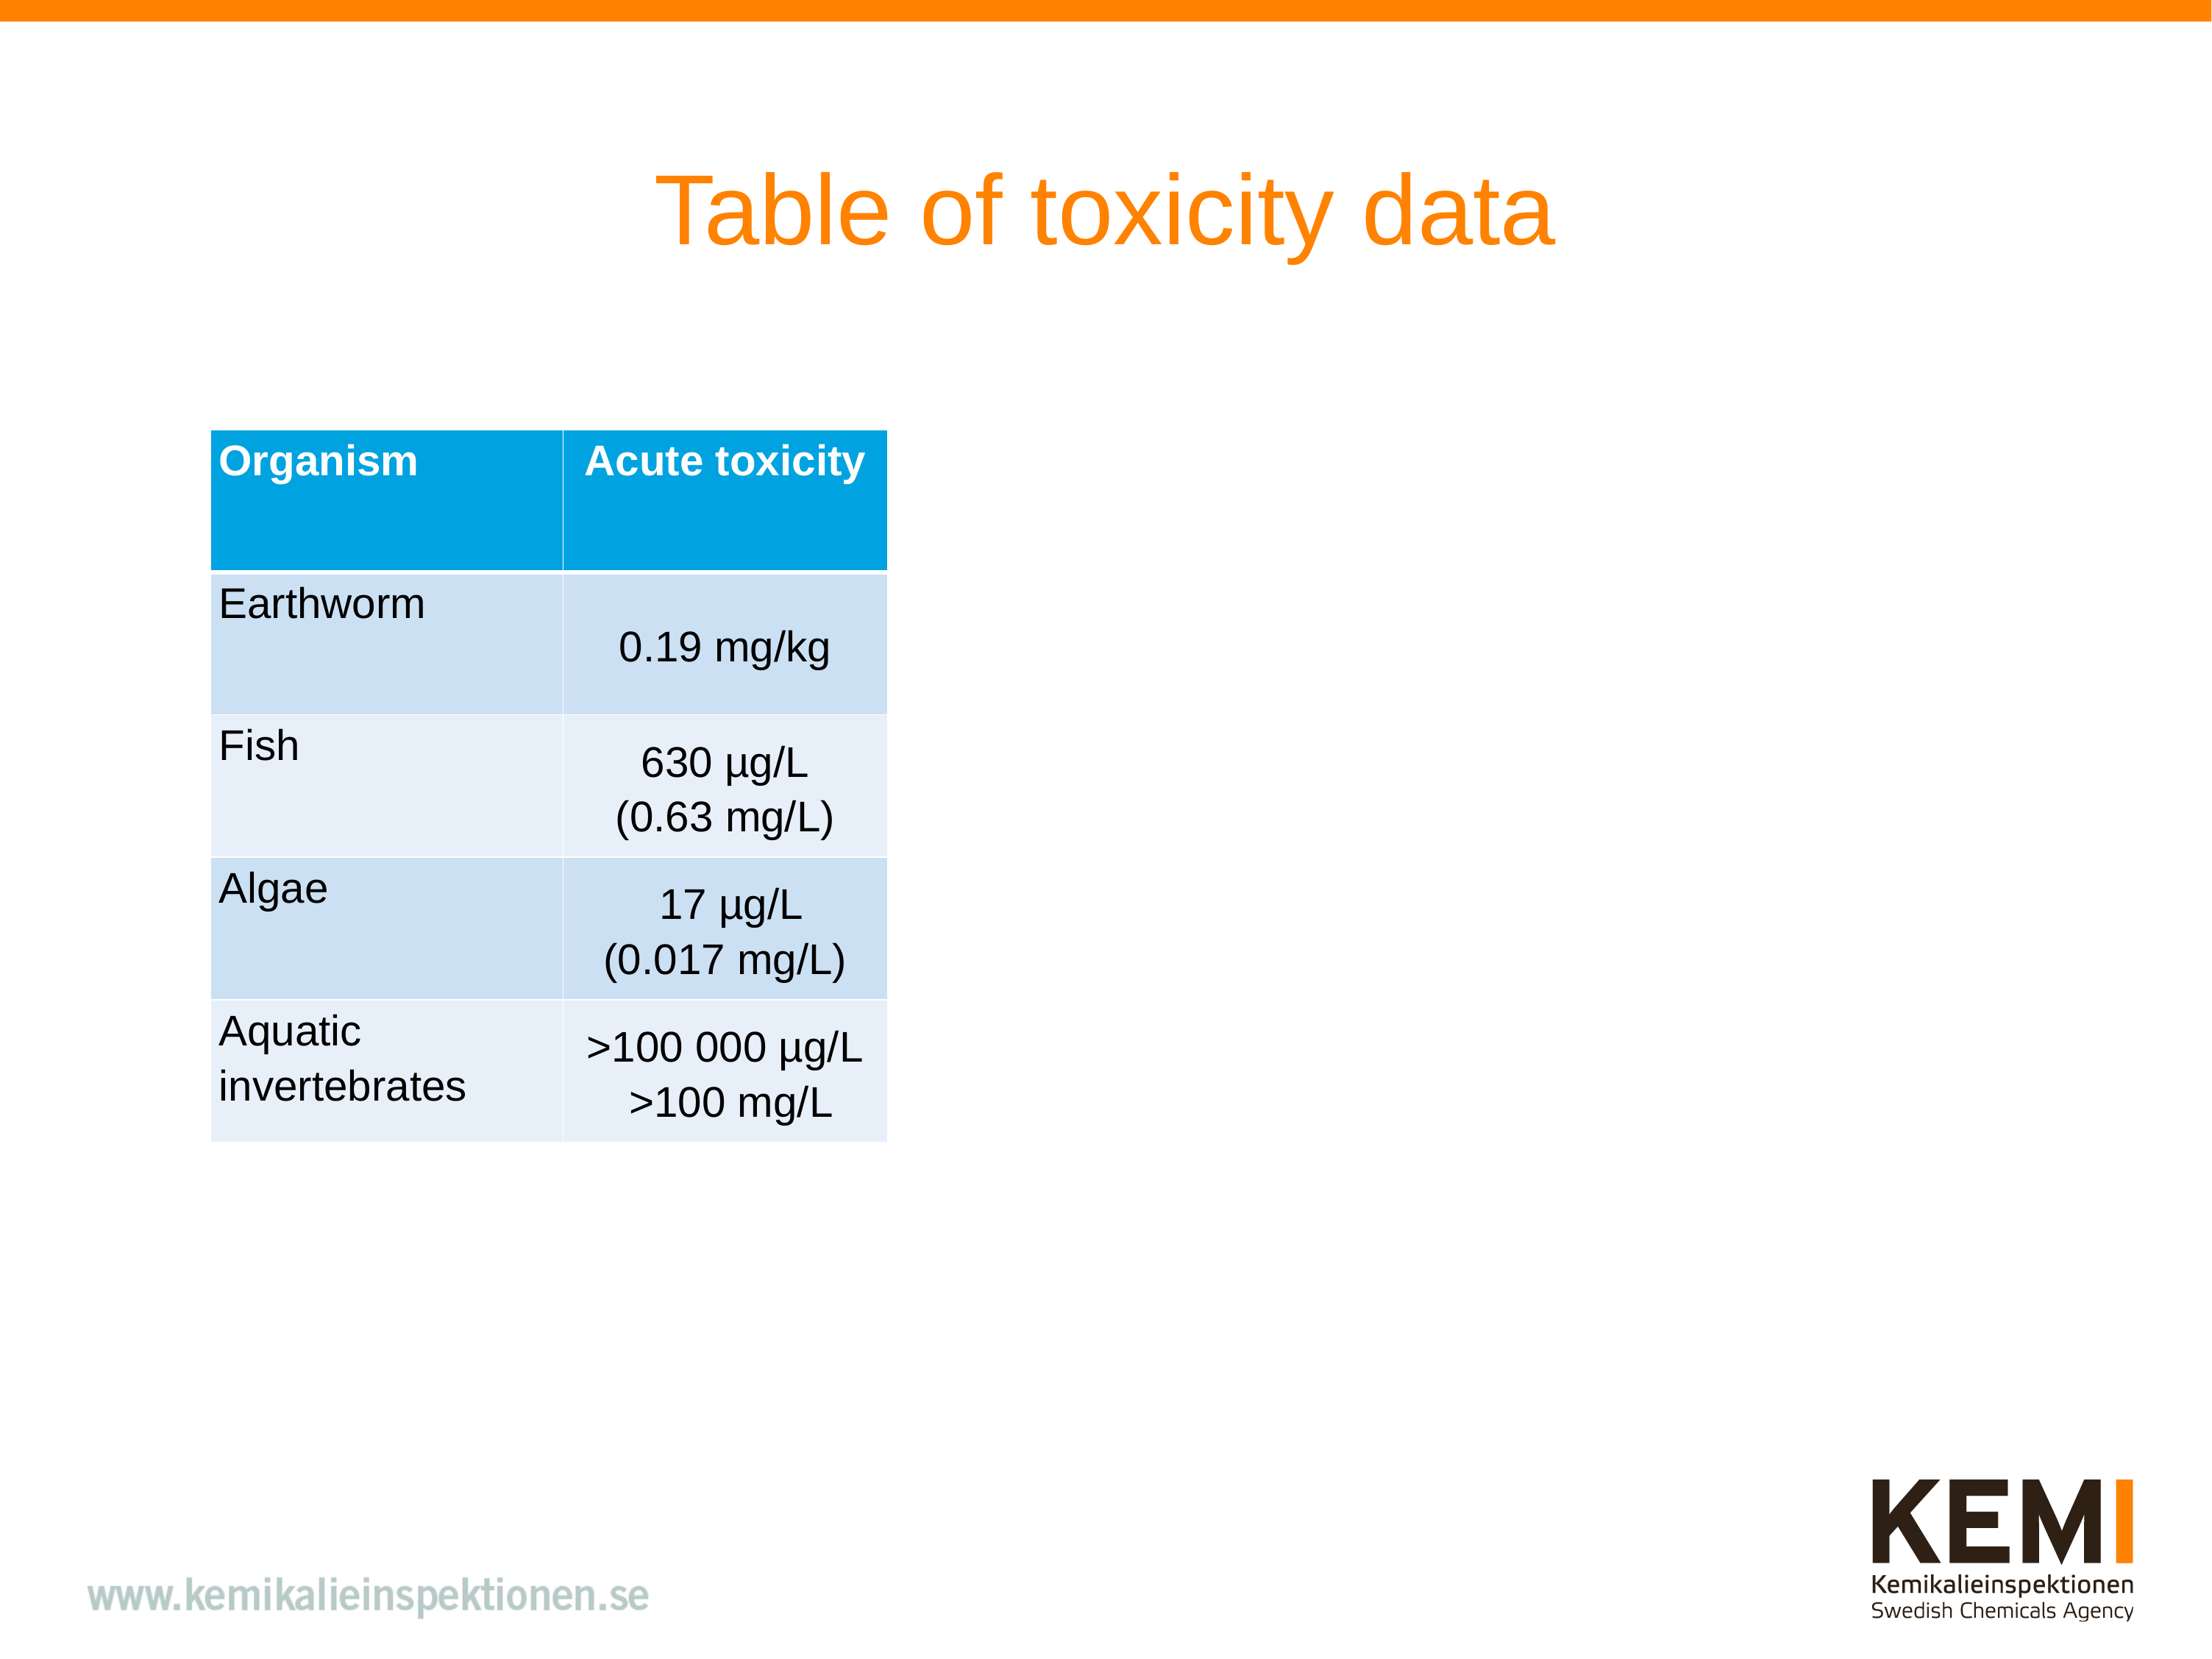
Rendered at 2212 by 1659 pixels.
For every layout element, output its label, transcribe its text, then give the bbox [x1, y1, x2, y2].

picture [1872, 1479, 2133, 1621]
title Table of toxicity data [110, 66, 2101, 344]
table_cell Aquatic invertebrates [211, 1001, 563, 1142]
table_cell Algae [211, 858, 563, 999]
table_cell Earthworm [211, 575, 563, 714]
table_cell 630 µg/L (0.63 mg/L) [563, 715, 887, 856]
picture [87, 1573, 652, 1621]
table_header Organism [211, 430, 563, 570]
table_cell Fish [211, 715, 563, 856]
table_cell 17 µg/L (0.017 mg/L) [563, 858, 887, 999]
table_header Acute toxicity [563, 430, 887, 570]
table_cell 0.19 mg/kg [563, 575, 887, 714]
table_cell >100 000 µg/L >100 mg/L [563, 1001, 887, 1142]
